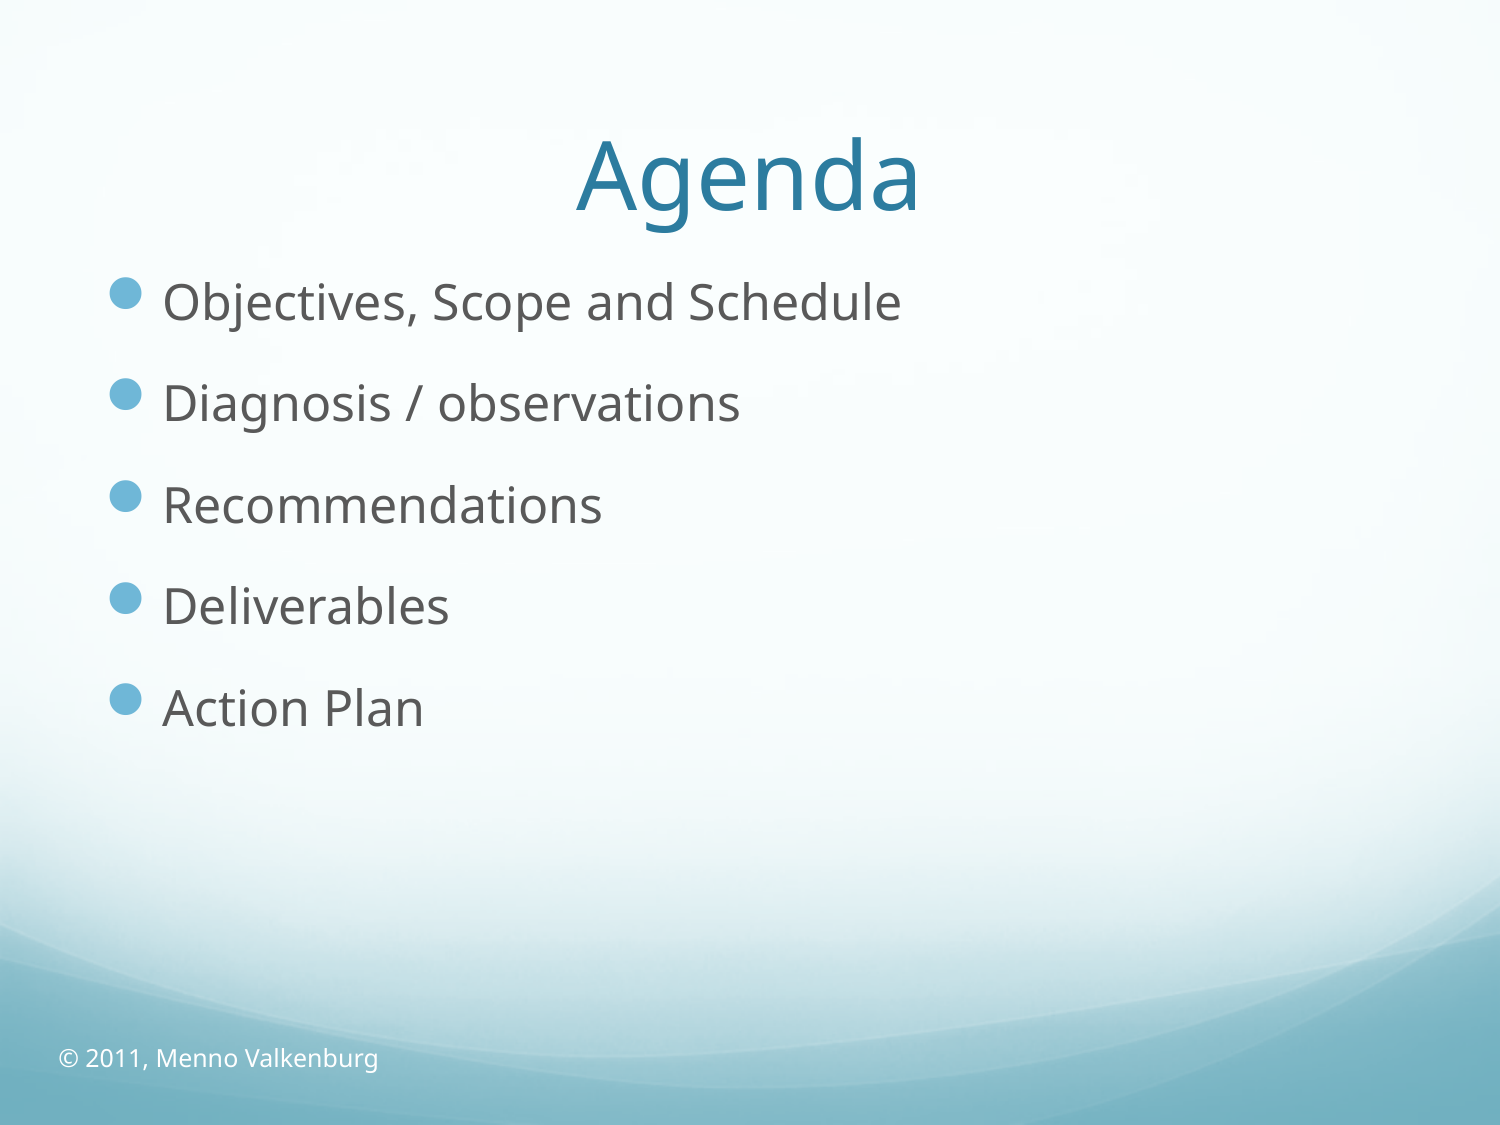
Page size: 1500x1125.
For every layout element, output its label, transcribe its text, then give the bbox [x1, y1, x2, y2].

title Agenda [90, 17, 1410, 237]
list Objectives, Scope and Schedule Diagnosis / observations Recommendations Deliverables Action Plan [90, 262, 1410, 975]
footer © 2011, Menno Valkenburg [43, 1029, 838, 1090]
